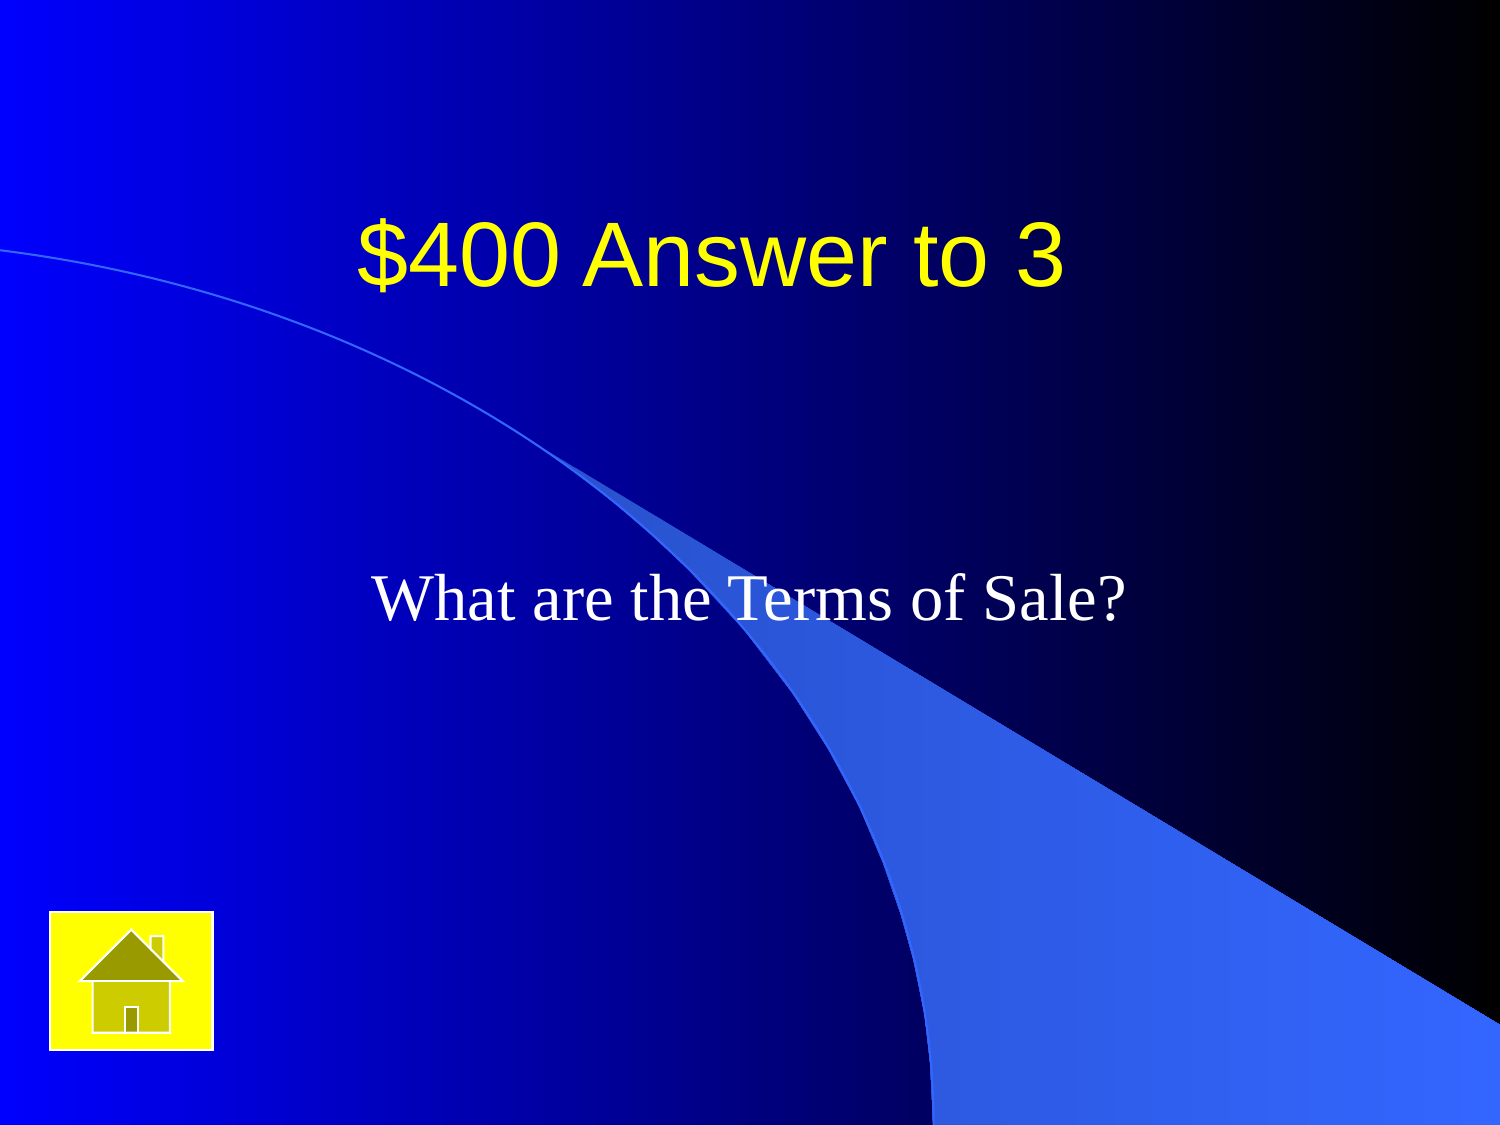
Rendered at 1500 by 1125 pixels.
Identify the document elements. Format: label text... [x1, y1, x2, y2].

title $400 Answer to 3 [74, 124, 1351, 313]
subtitle What are the Terms of Sale? [187, 449, 1313, 738]
